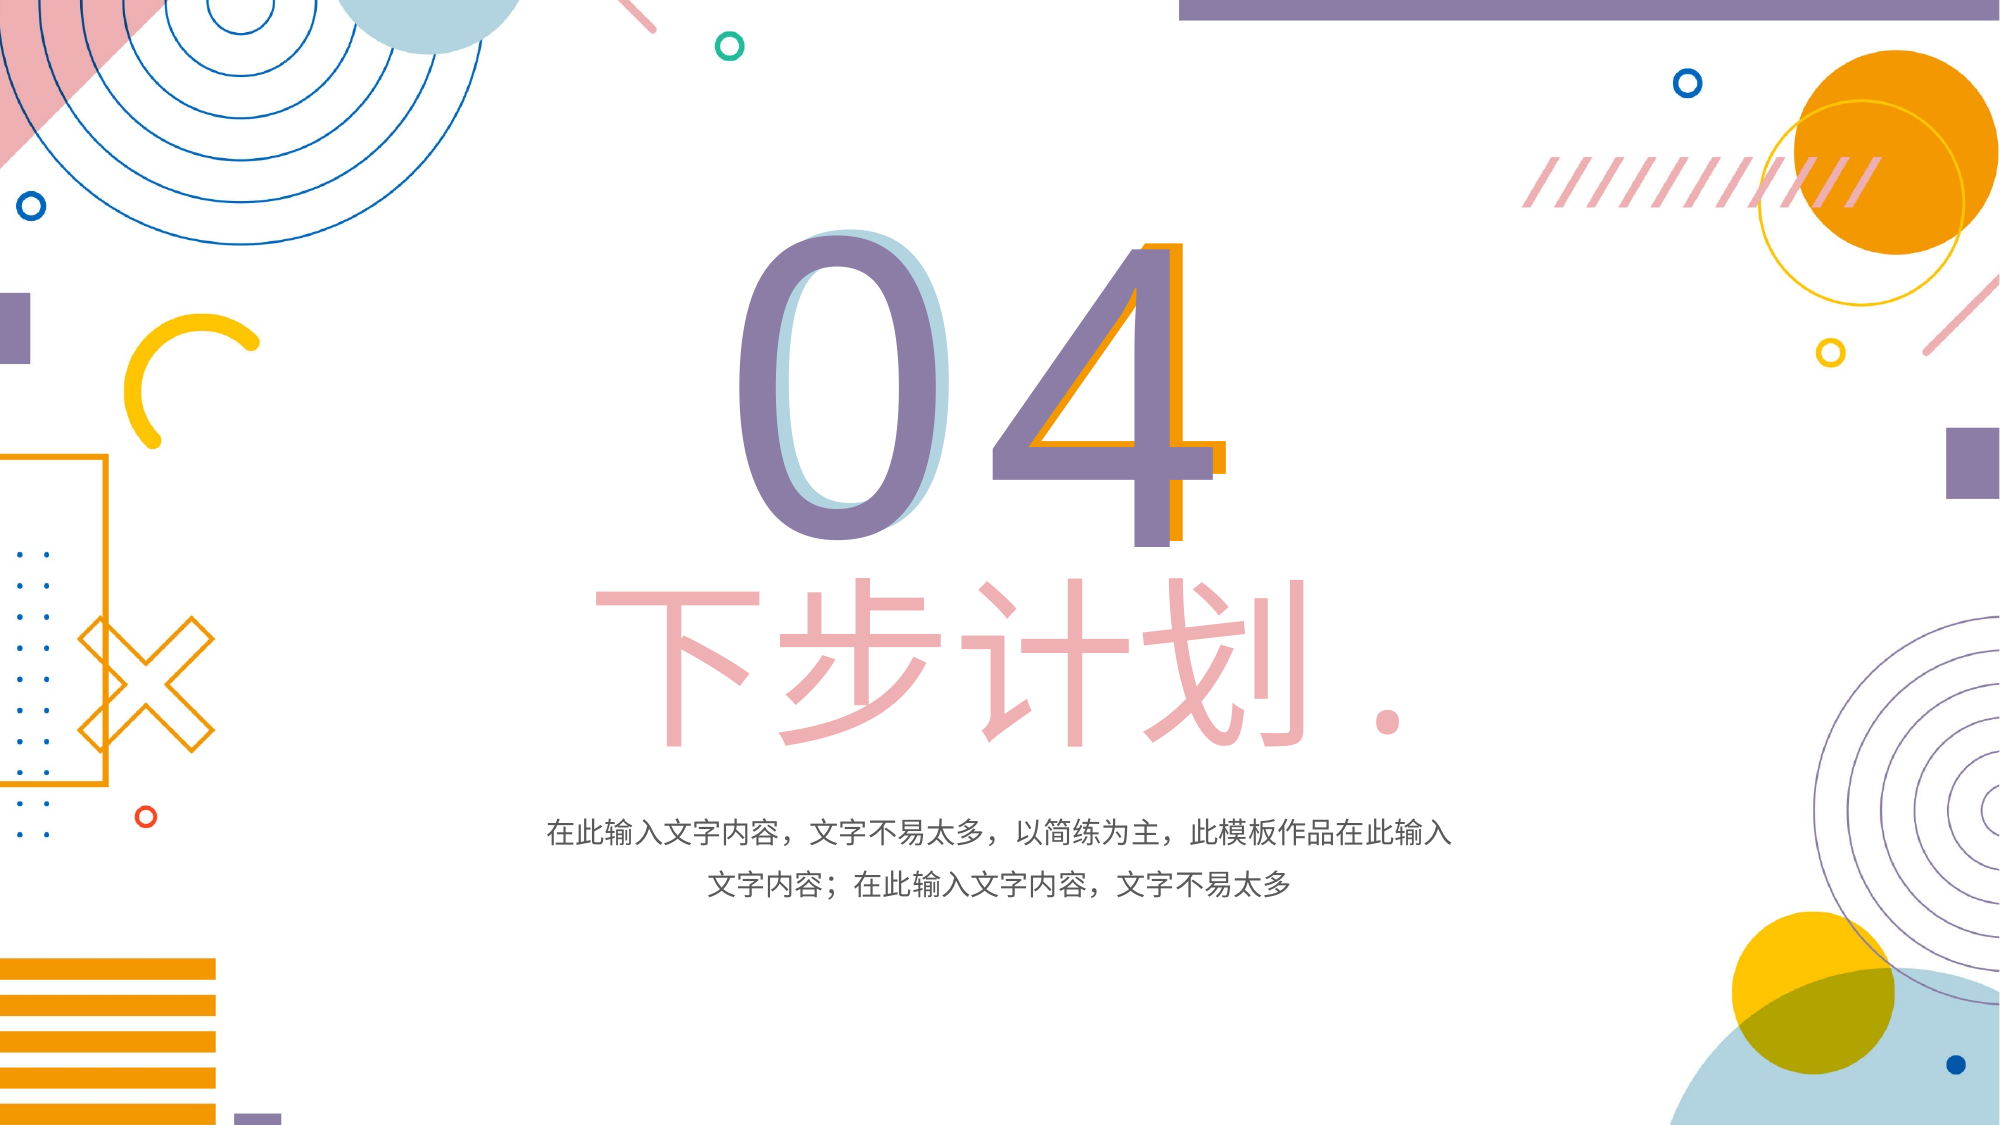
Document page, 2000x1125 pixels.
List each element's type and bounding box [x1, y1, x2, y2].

text_box [717, 108, 1236, 644]
picture [0, 0, 2000, 1125]
